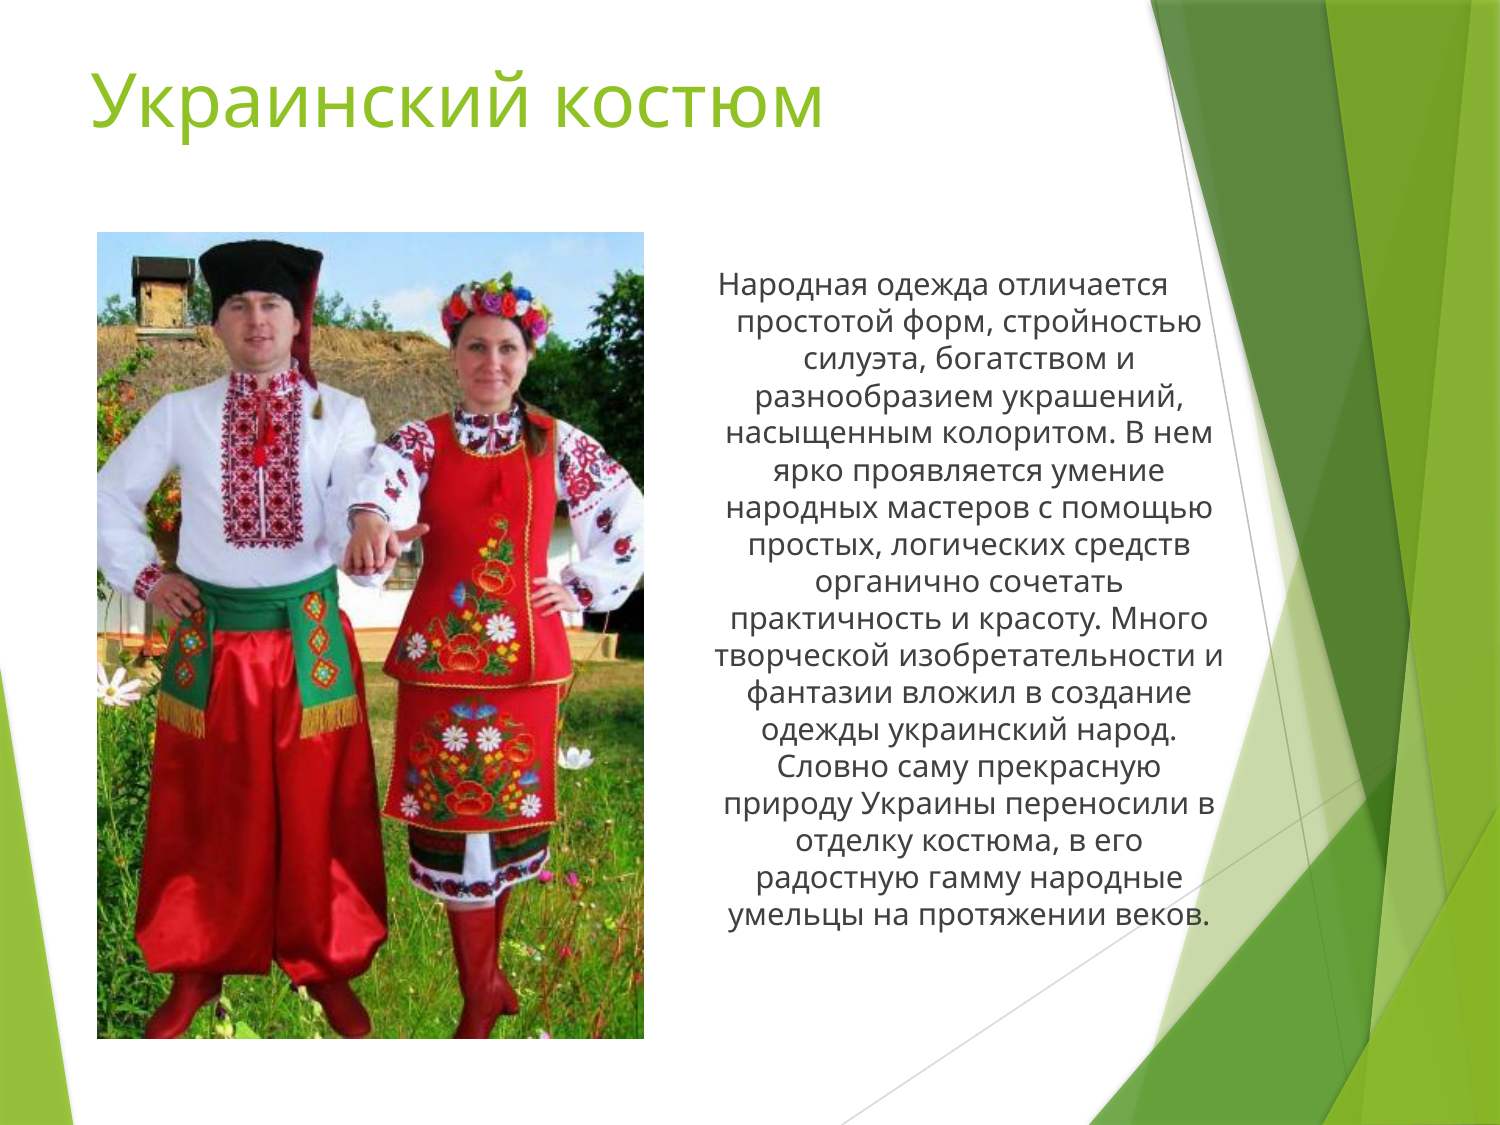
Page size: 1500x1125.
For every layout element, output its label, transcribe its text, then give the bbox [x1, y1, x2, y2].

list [97, 232, 644, 1040]
list Народная одежда отличается простотой форм, стройностью силуэта, богатством и разнообразием украшений, насыщенным колоритом. В нем ярко проявляется умение народных мастеров с помощью простых, логических средств органично сочетать практичность и красоту. Много творческой изобретательности и фантазии вложил в создание одежды украинский народ. Словно саму прекрасную природу Украины переносили в отделку костюма, в его радостную гамму народные умельцы на протяжении веков. [644, 257, 1244, 1048]
title Украинский костюм [75, 45, 1425, 233]
